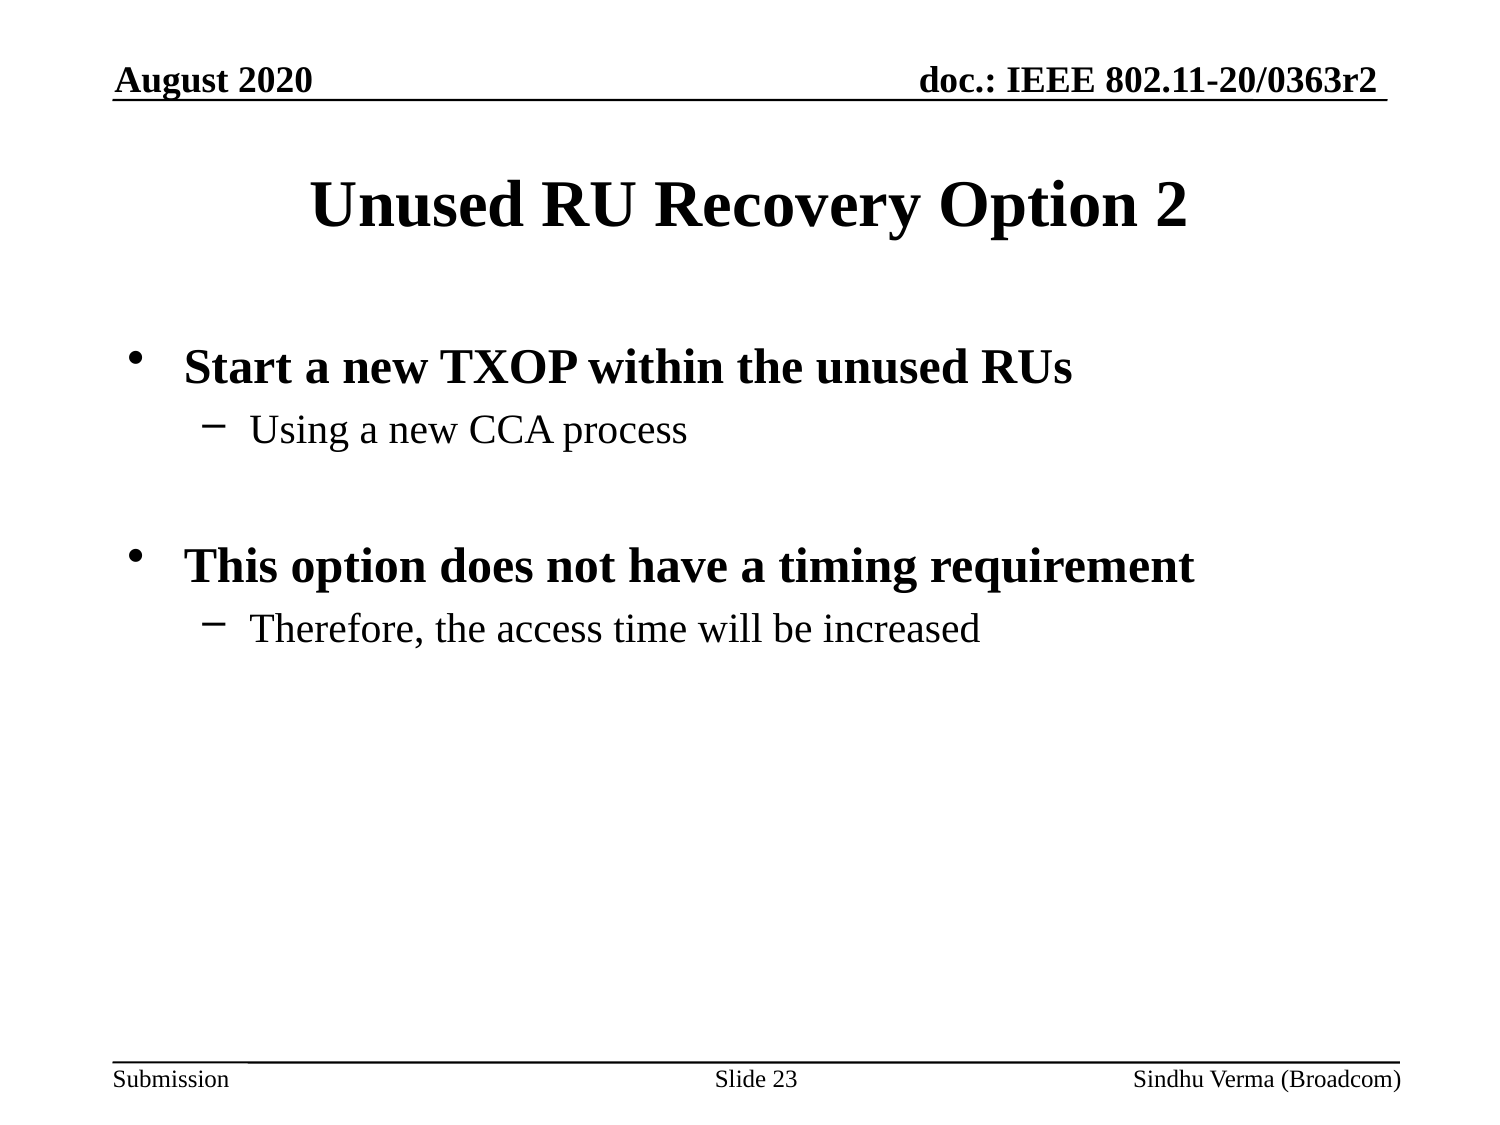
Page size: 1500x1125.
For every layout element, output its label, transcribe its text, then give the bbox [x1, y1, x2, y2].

title Unused RU Recovery Option 2 [112, 112, 1388, 288]
list Start a new TXOP within the unused RUs Using a new CCA process This option does not have a timing requirement Therefore, the access time will be increased [112, 326, 1388, 1002]
slide_number Slide 23 [712, 1061, 800, 1093]
footer Sindhu Verma (Broadcom) [1129, 1061, 1402, 1093]
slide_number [114, 54, 316, 101]
